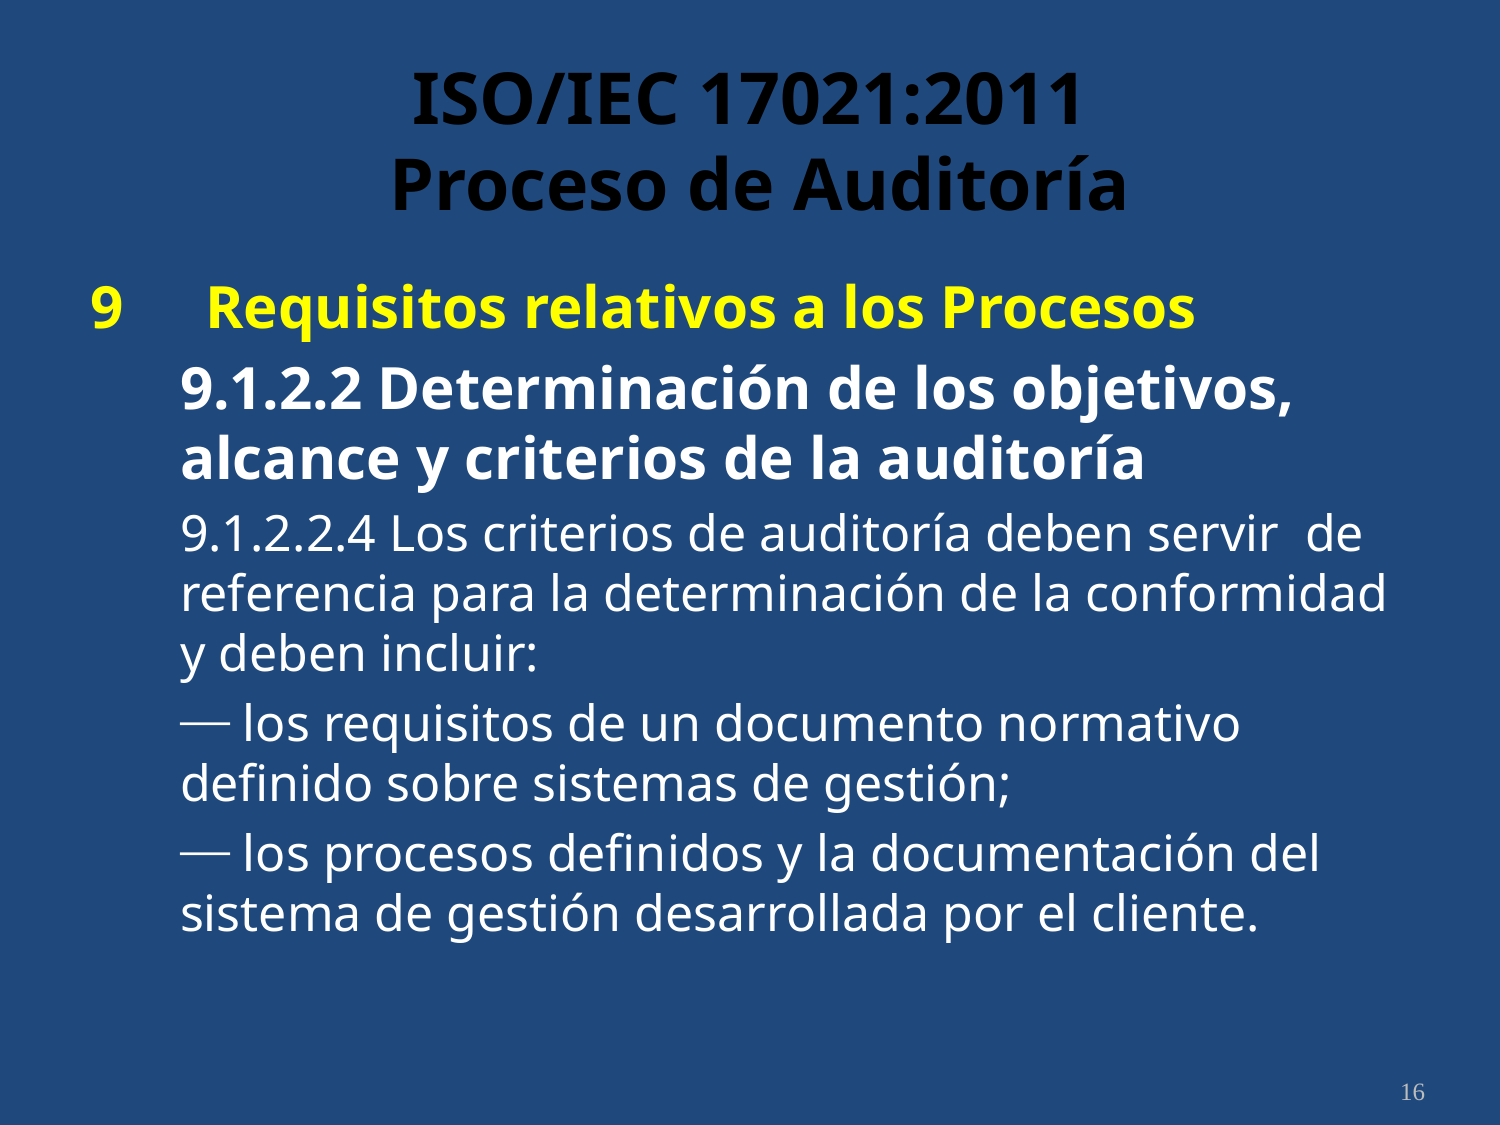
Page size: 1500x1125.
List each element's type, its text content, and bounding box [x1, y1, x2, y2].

title ISO/IEC 17021:2011 Proceso de Auditoría [75, 45, 1425, 233]
list 9 Requisitos relativos a los Procesos 9.1.2.2 Determinación de los objetivos, alcance y criterios de la auditoría 9.1.2.2.4 Los criterios de auditoría deben servir de referencia para la determinación de la conformidad y deben incluir: ⎯ los requisitos de un documento normativo definido sobre sistemas de gestión; ⎯ los procesos definidos y la documentación del sistema de gestión desarrollada por el cliente. [74, 262, 1426, 1036]
slide_number 16 [1299, 1052, 1425, 1113]
